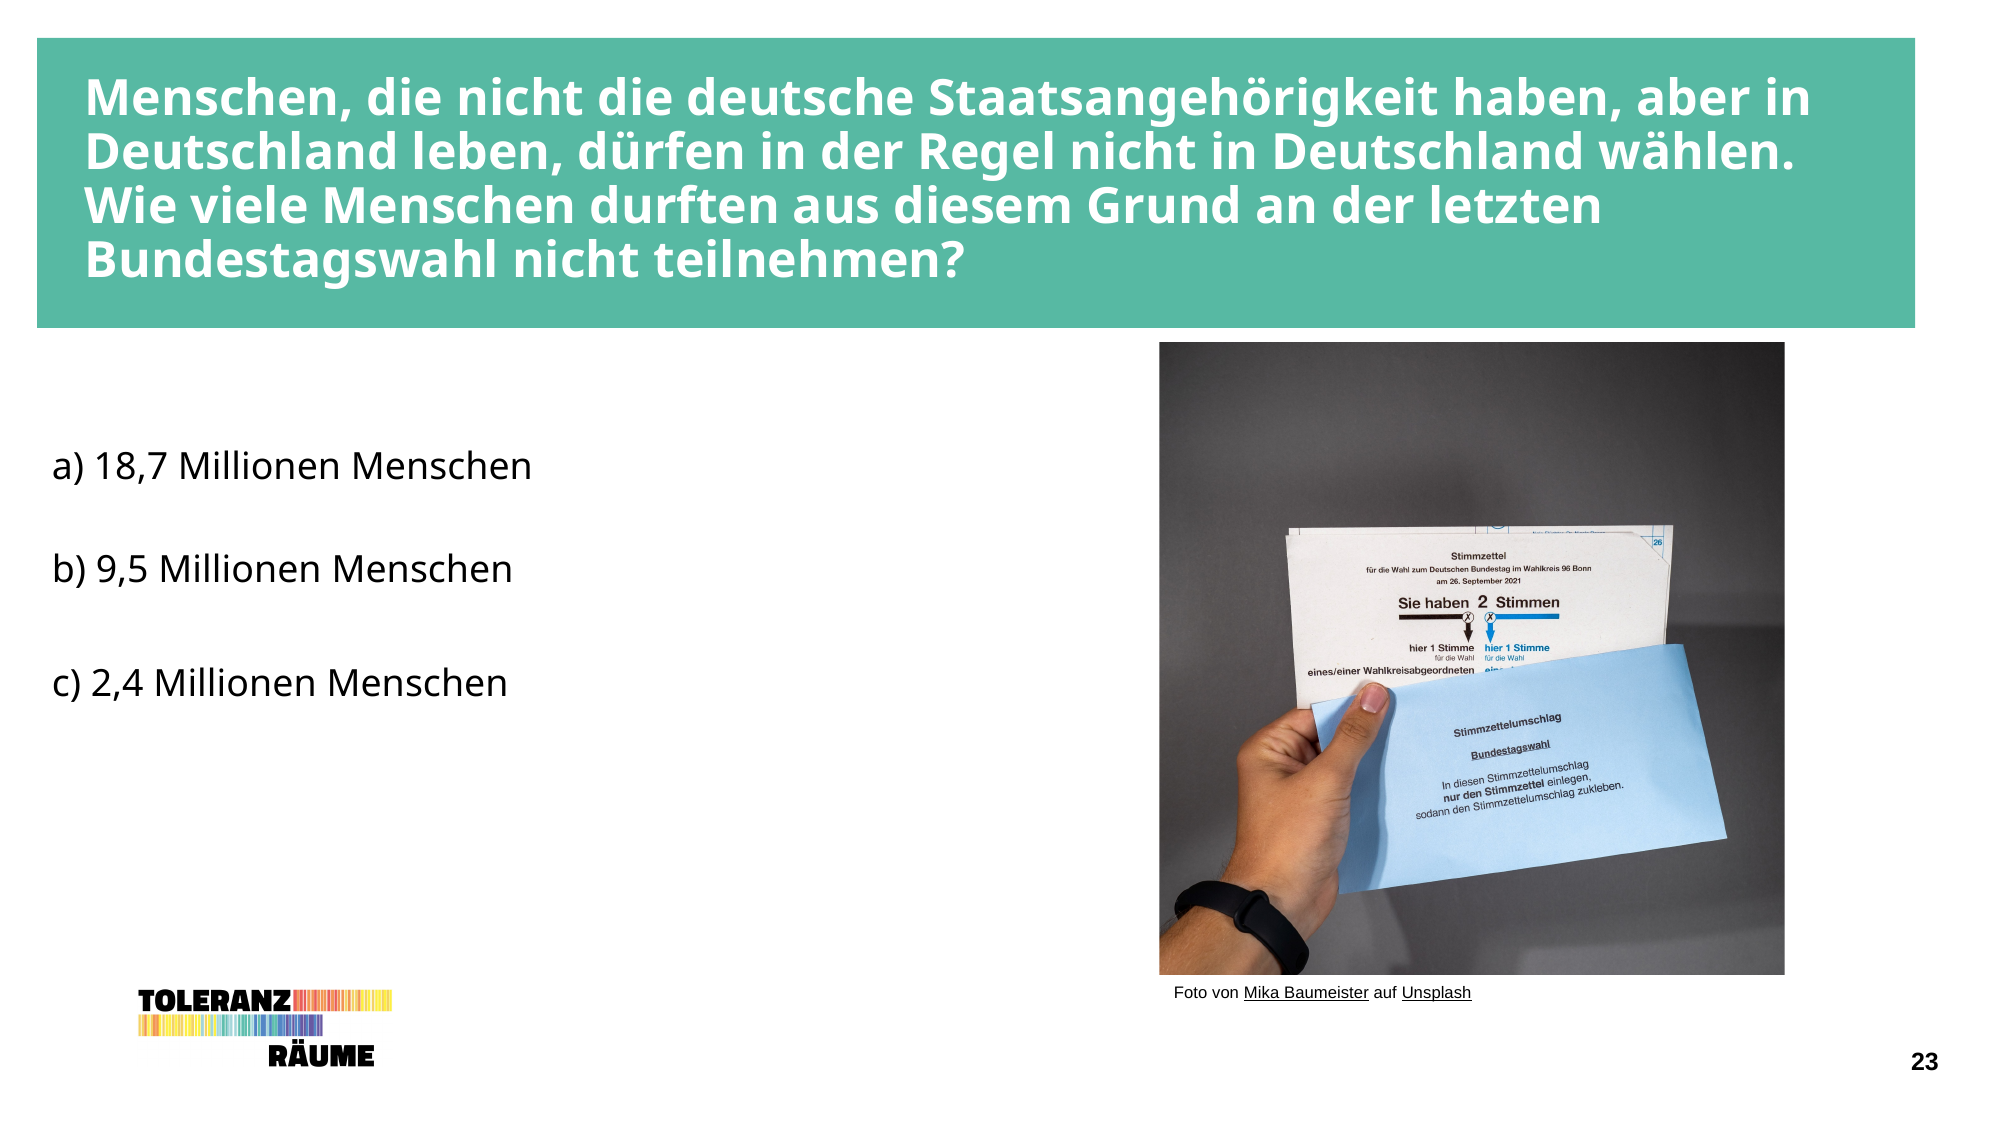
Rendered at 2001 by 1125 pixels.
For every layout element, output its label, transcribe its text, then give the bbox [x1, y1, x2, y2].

slide_number 23 [1846, 1034, 1940, 1076]
text_box c) 2,4 Millionen Menschen [37, 651, 1072, 757]
picture [1159, 263, 1785, 975]
title Menschen, die nicht die deutsche Staatsangehörigkeit haben, aber in Deutschland leben, dürfen in der Regel nicht in Deutschland wählen. Wie viele Menschen durften aus diesem Grund an der letzten Bundestagswahl nicht teilnehmen? [84, 72, 1834, 198]
text_box Foto von Mika Baumeister auf Unsplash [1159, 974, 2000, 1010]
text_box b) 9,5 Millionen Menschen [37, 534, 1159, 598]
text_box [36, 37, 1916, 329]
picture [137, 989, 393, 1067]
text_box a) 18,7 Millionen Menschen [37, 435, 1159, 495]
